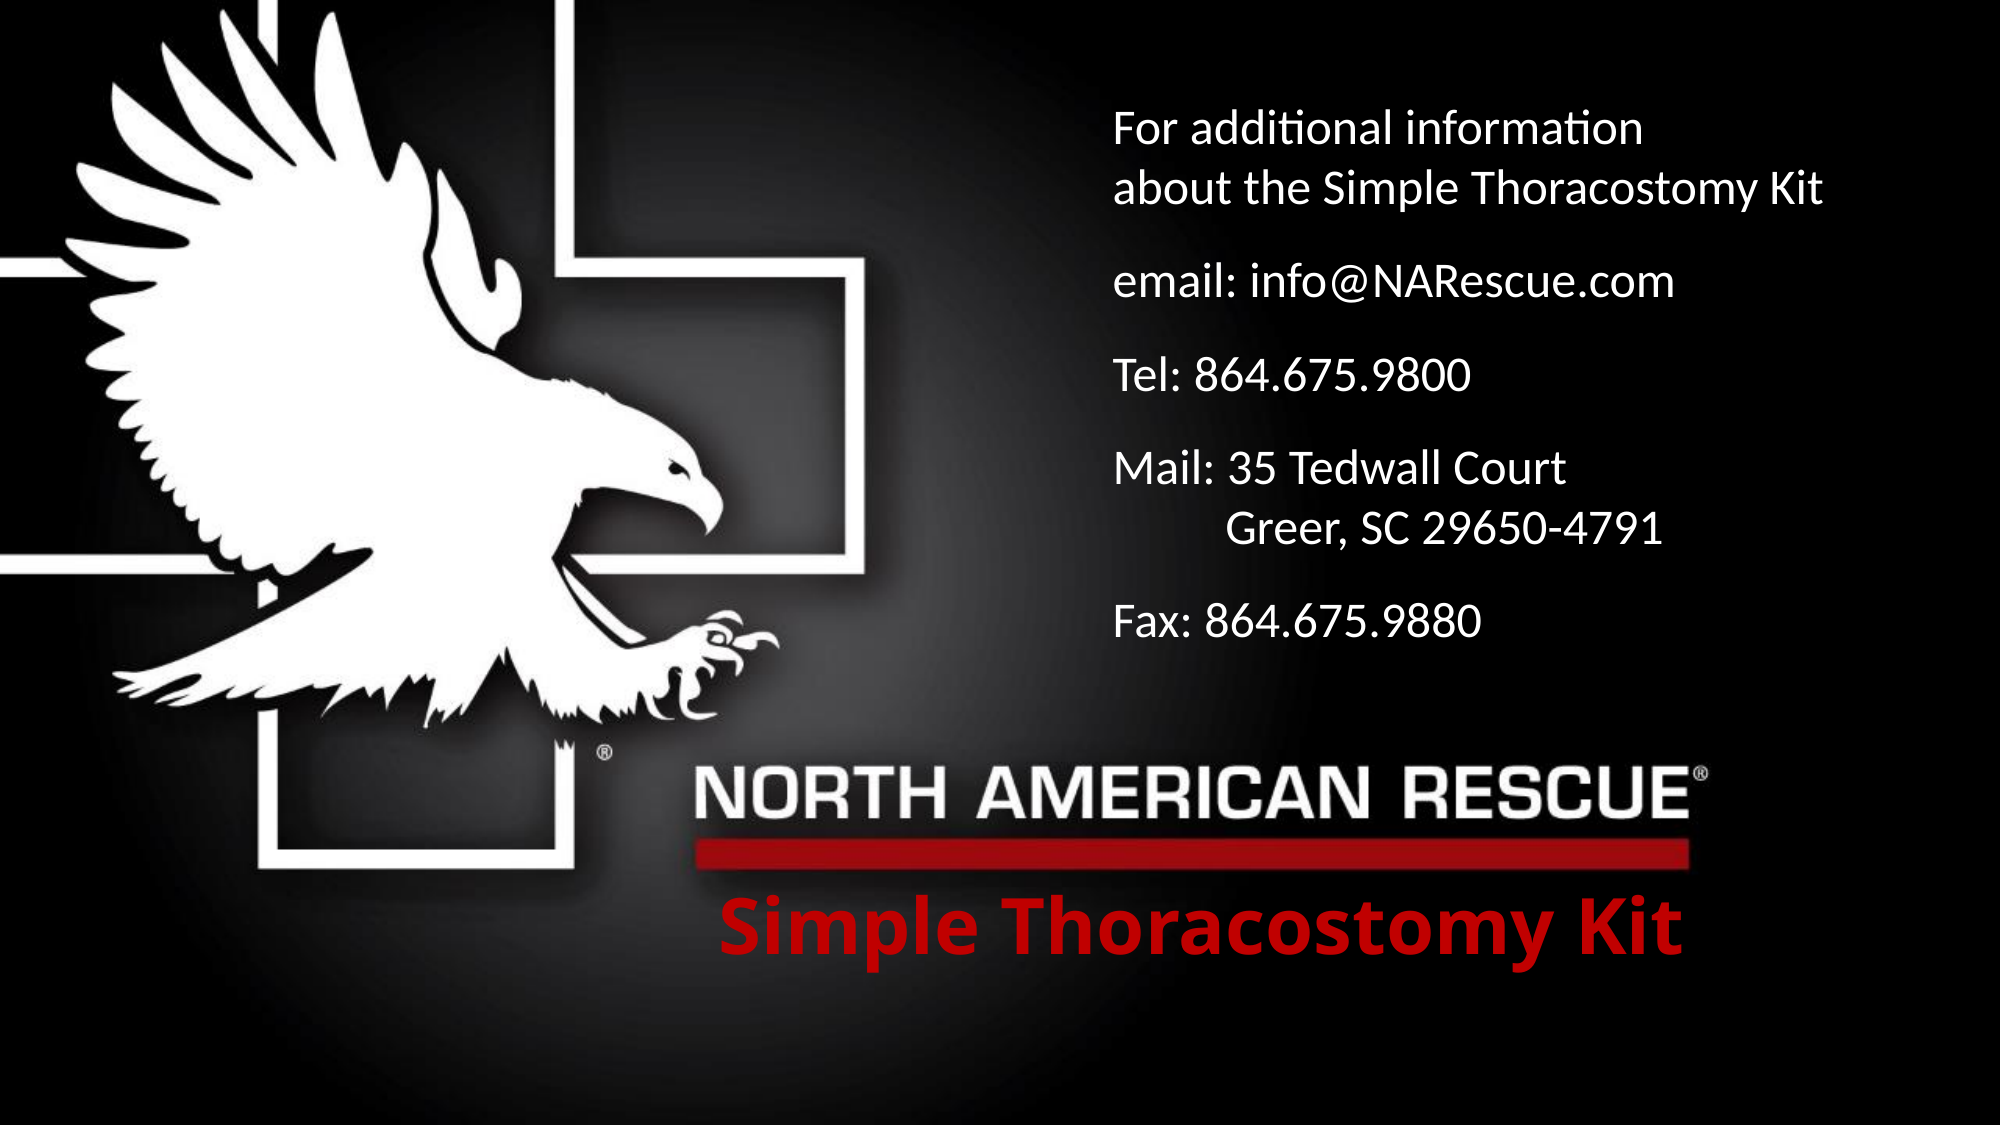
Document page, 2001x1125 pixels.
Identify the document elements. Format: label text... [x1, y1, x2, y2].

picture [0, 0, 2000, 1125]
text_box For additional information about the Simple Thoracostomy Kit email: info@NARescue.com Tel: 864.675.9800 Mail: 35 Tedwall Court Greer, SC 29650-4791 Fax: 864.675.9880 [1098, 86, 1851, 655]
list Simple Thoracostomy Kit [585, 879, 1686, 951]
